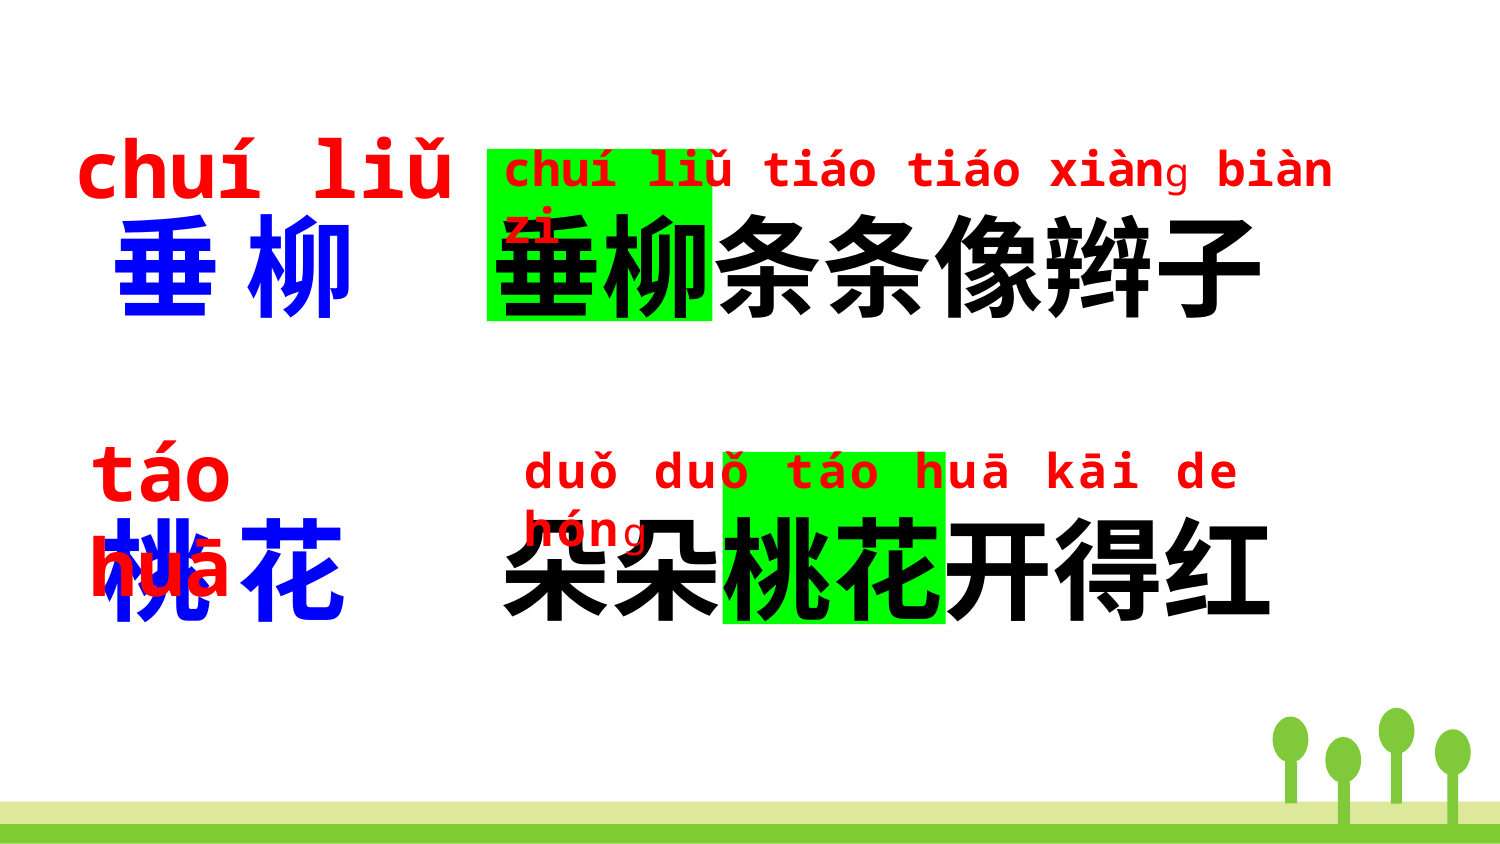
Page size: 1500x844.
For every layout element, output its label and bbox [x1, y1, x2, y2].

text_box [59, 111, 480, 341]
text_box [471, 433, 1345, 643]
text_box [0, 707, 1500, 844]
text_box [59, 414, 415, 644]
text_box [475, 131, 1351, 474]
